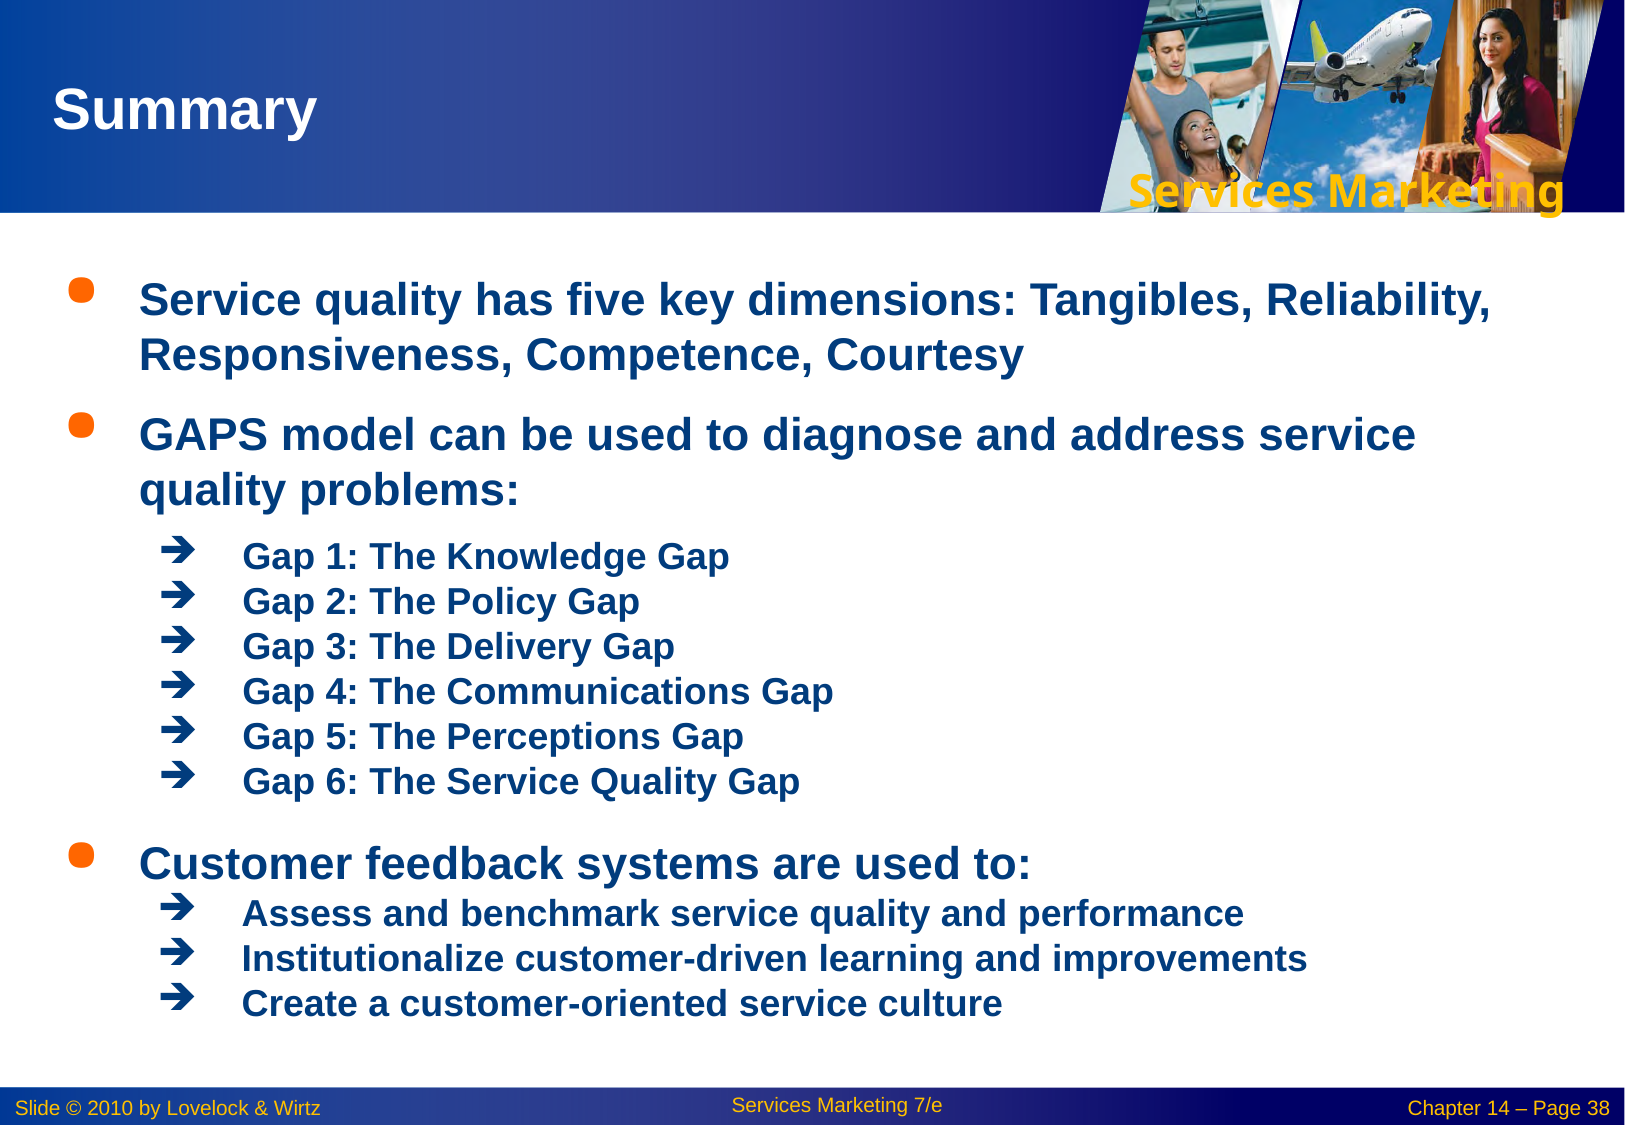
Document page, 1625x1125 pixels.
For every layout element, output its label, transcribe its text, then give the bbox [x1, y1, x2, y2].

picture [1100, 0, 1604, 213]
picture [1546, 187, 1556, 202]
text_box Gap 1: The Knowledge Gap Gap 2: The Policy Gap Gap 3: The Delivery Gap Gap 4: The Communications Gap Gap 5: The Perceptions Gap Gap 6: The Service Quality Gap [49, 524, 1588, 810]
picture [1162, 186, 1172, 192]
title Summary [36, 37, 1088, 176]
list Service quality has five key dimensions: Tangibles, Reliability, Responsiveness, Competence, Courtesy GAPS model can be used to diagnose and address service quality problems: Customer feedback systems are used to: Assess and benchmark service quality and performance Institutionalize customer-driven learning and improvements Create a customer-oriented service culture [49, 810, 1588, 1013]
list Service quality has five key dimensions: Tangibles, Reliability, Responsiveness, Competence, Courtesy GAPS model can be used to diagnose and address service quality problems: Customer feedback systems are used to: Assess and benchmark service quality and performance Institutionalize customer-driven learning and improvements Create a customer-oriented service culture [49, 261, 1588, 524]
